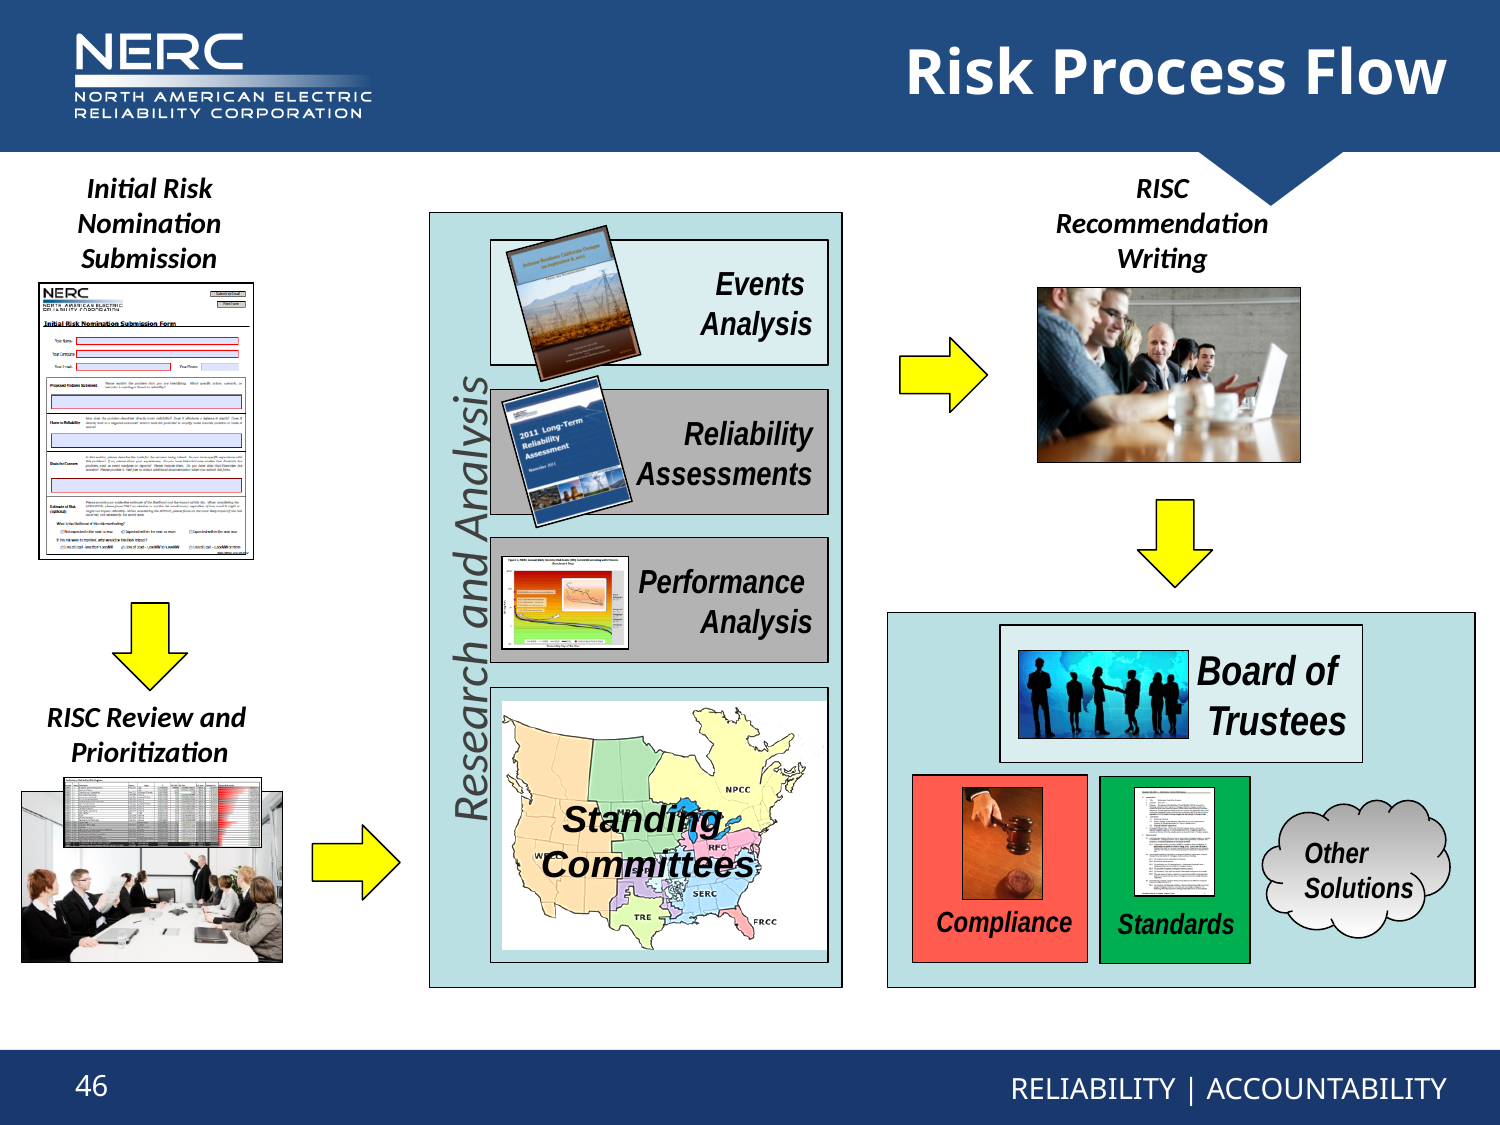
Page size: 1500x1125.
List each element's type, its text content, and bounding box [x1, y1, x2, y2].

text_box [312, 212, 843, 988]
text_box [899, 162, 1313, 463]
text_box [887, 499, 1476, 988]
title Risk Process Flow [337, 24, 1463, 138]
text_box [18, 162, 282, 559]
picture [0, 0, 1500, 206]
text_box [0, 602, 301, 963]
